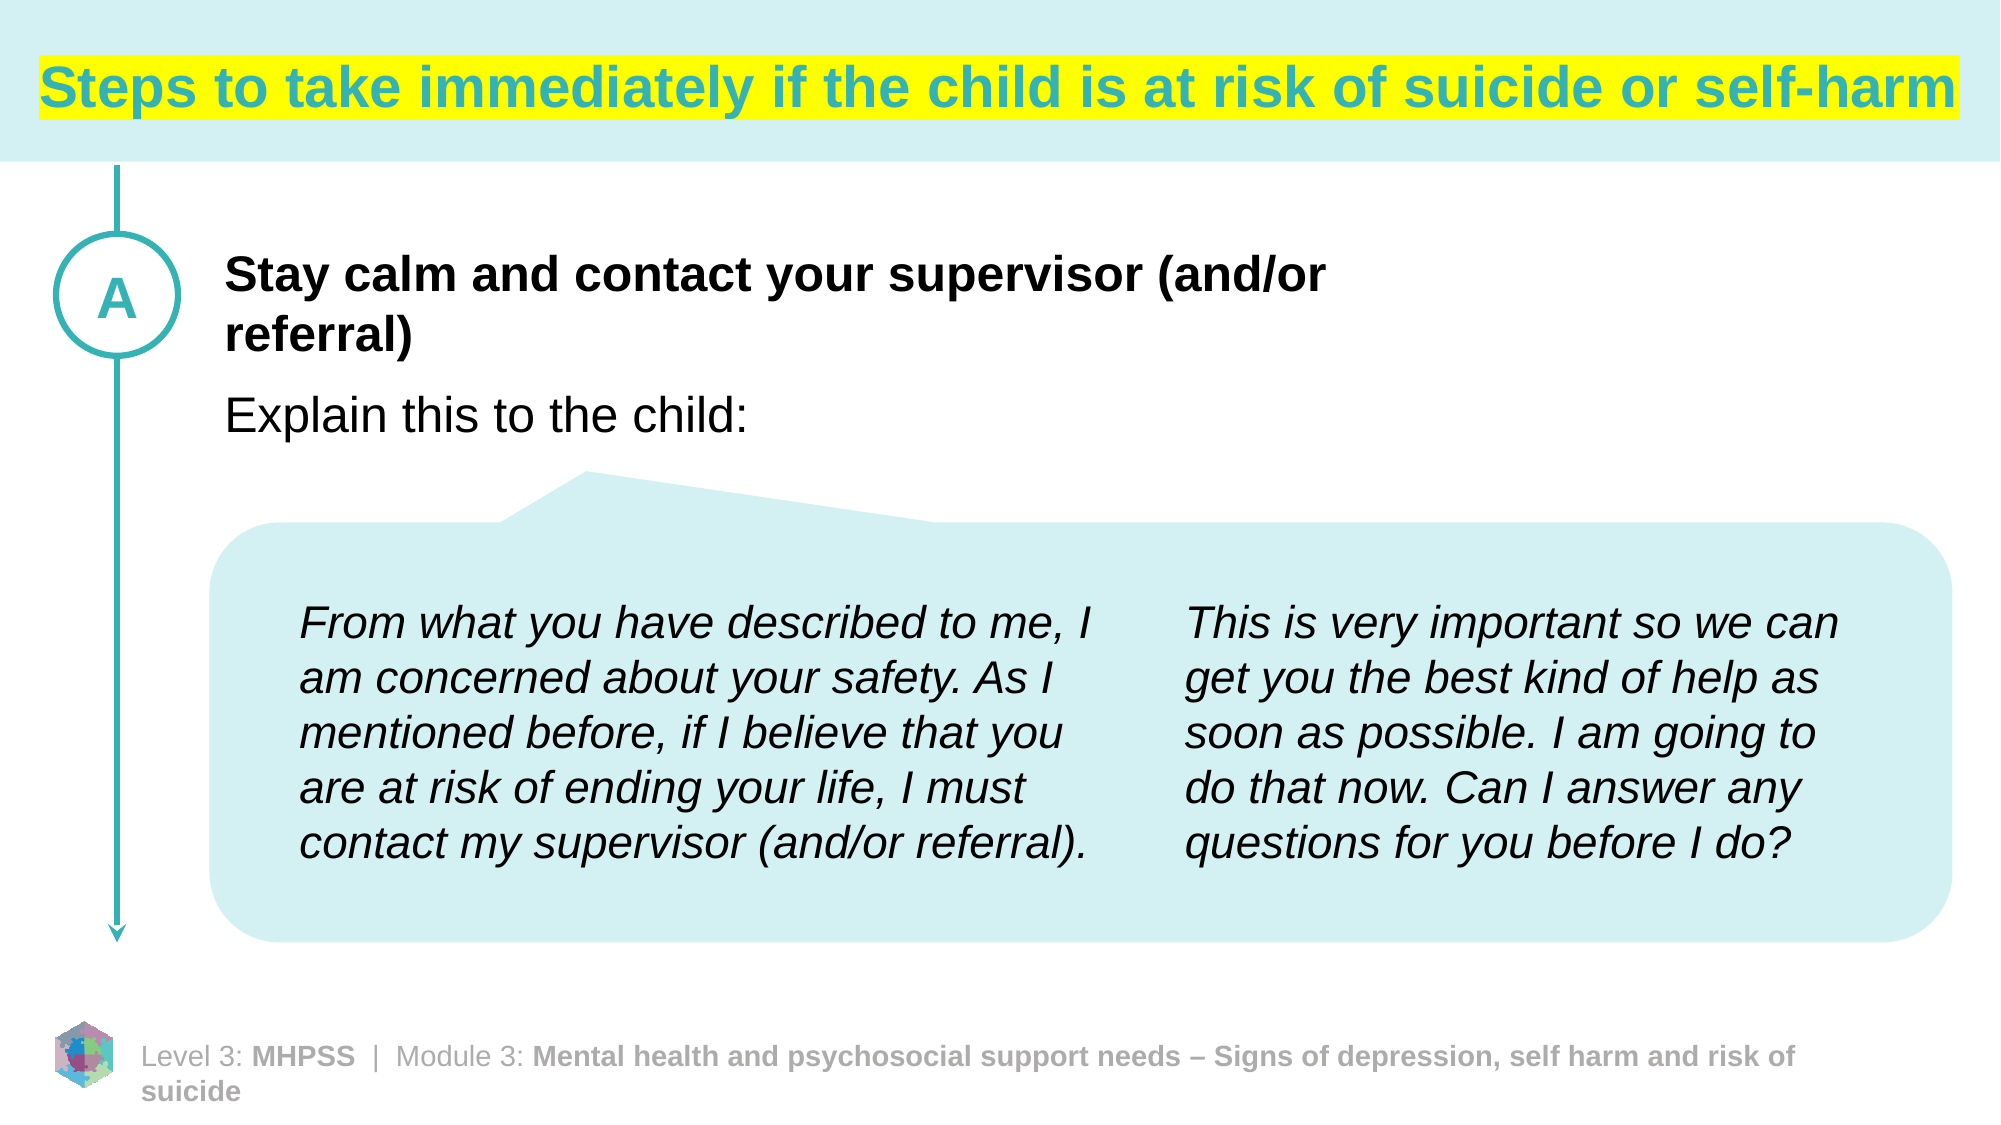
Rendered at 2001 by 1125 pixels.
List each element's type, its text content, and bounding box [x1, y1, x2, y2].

text_box A [55, 234, 112, 356]
text_box From what you have described to me, I am concerned about your safety. As I mentioned before, if I believe that you are at risk of ending your life, I must contact my supervisor (and/or referral). [284, 585, 1121, 875]
text_box [209, 471, 1953, 943]
text_box Stay calm and contact your supervisor (and/or referral) Explain this to the child: [209, 233, 1383, 400]
text_box A [121, 233, 178, 356]
title Steps to take immediately if the child is at risk of suicide or self-harm [0, 0, 2000, 198]
text_box This is very important so we can get you the best kind of help as soon as possible. I am going to do that now. Can I answer any questions for you before I do? [1169, 585, 1891, 875]
picture [55, 1021, 113, 1088]
